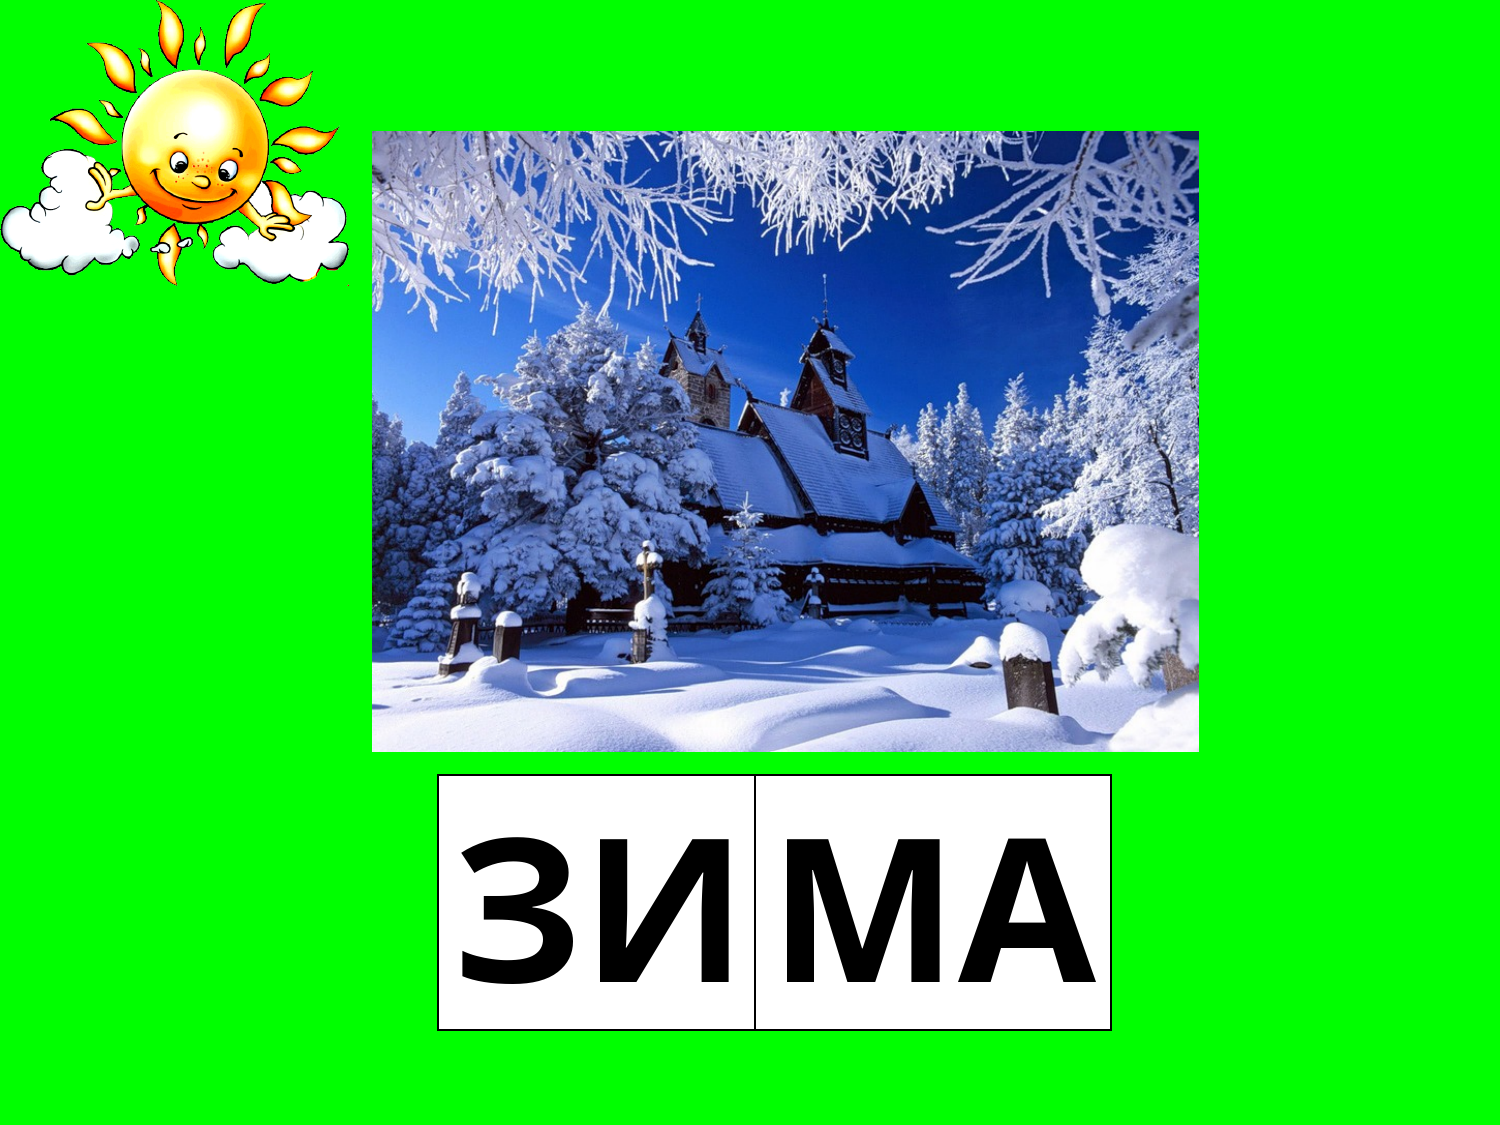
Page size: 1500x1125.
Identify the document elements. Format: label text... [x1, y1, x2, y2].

text_box ЗИ [438, 774, 754, 1030]
picture [0, 0, 349, 286]
text_box МА [754, 774, 1112, 1030]
picture [371, 130, 1200, 752]
